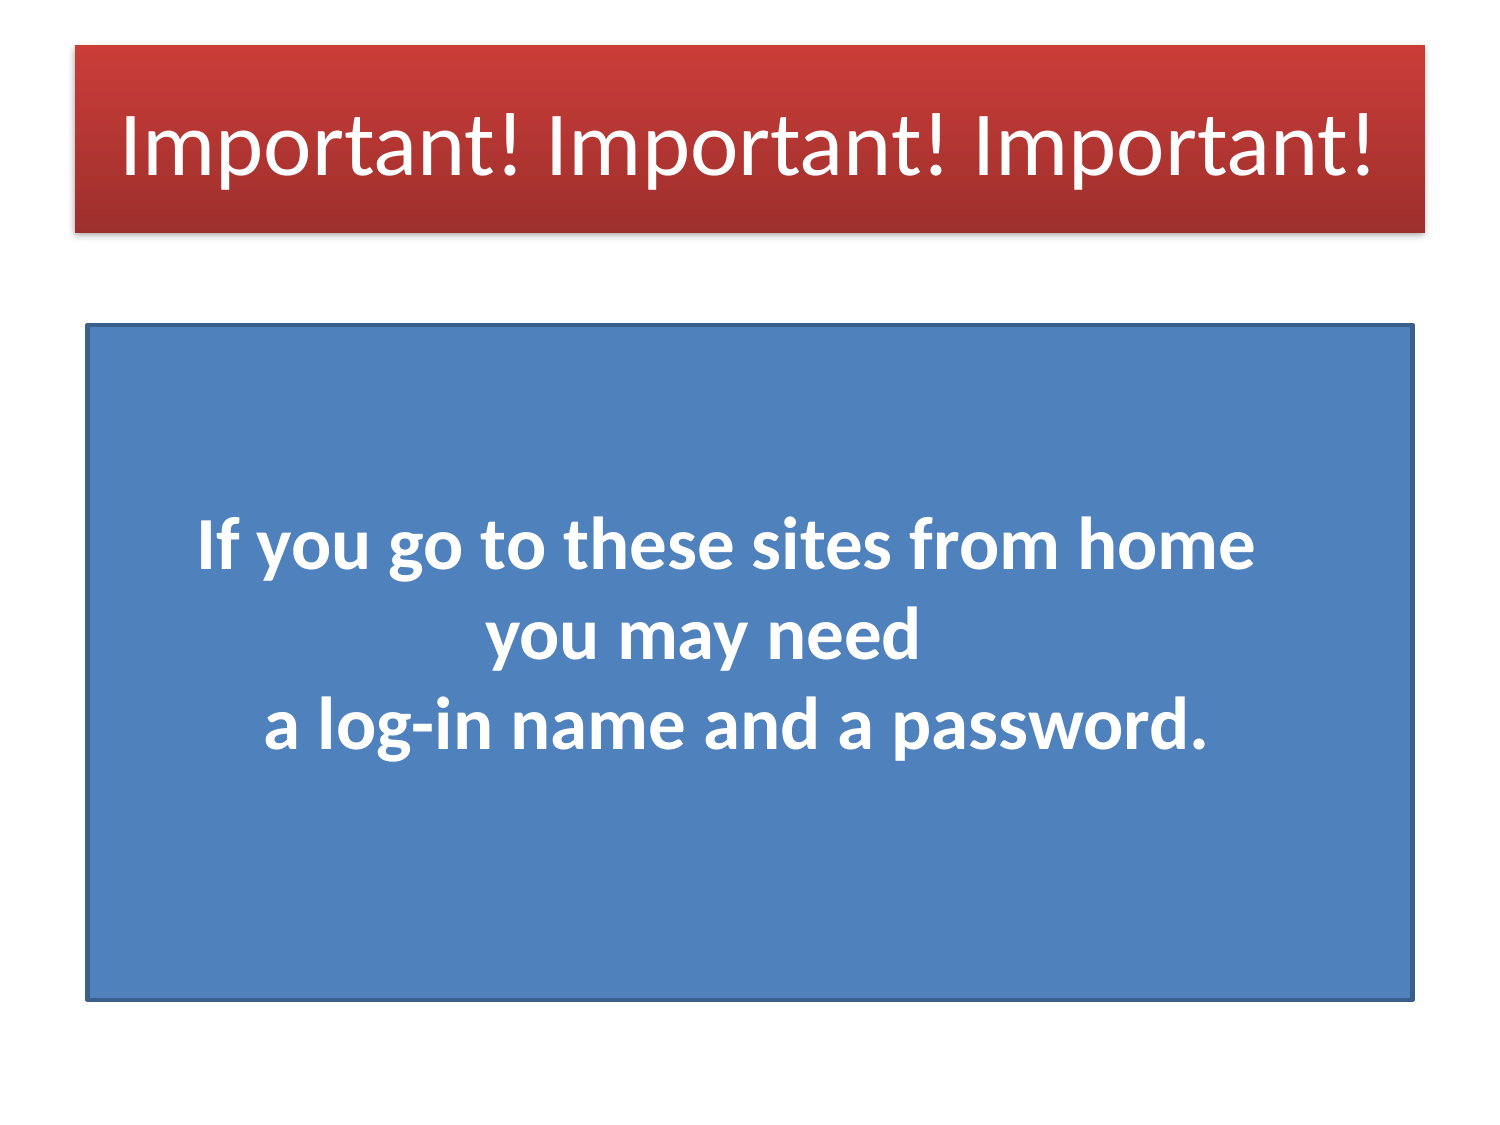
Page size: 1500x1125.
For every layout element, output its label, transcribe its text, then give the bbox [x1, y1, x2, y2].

text_box If you go to these sites from home you may need a log-in name and a password. [181, 487, 1319, 773]
text_box [85, 323, 1415, 1002]
title Important! Important! Important! [75, 45, 1425, 233]
